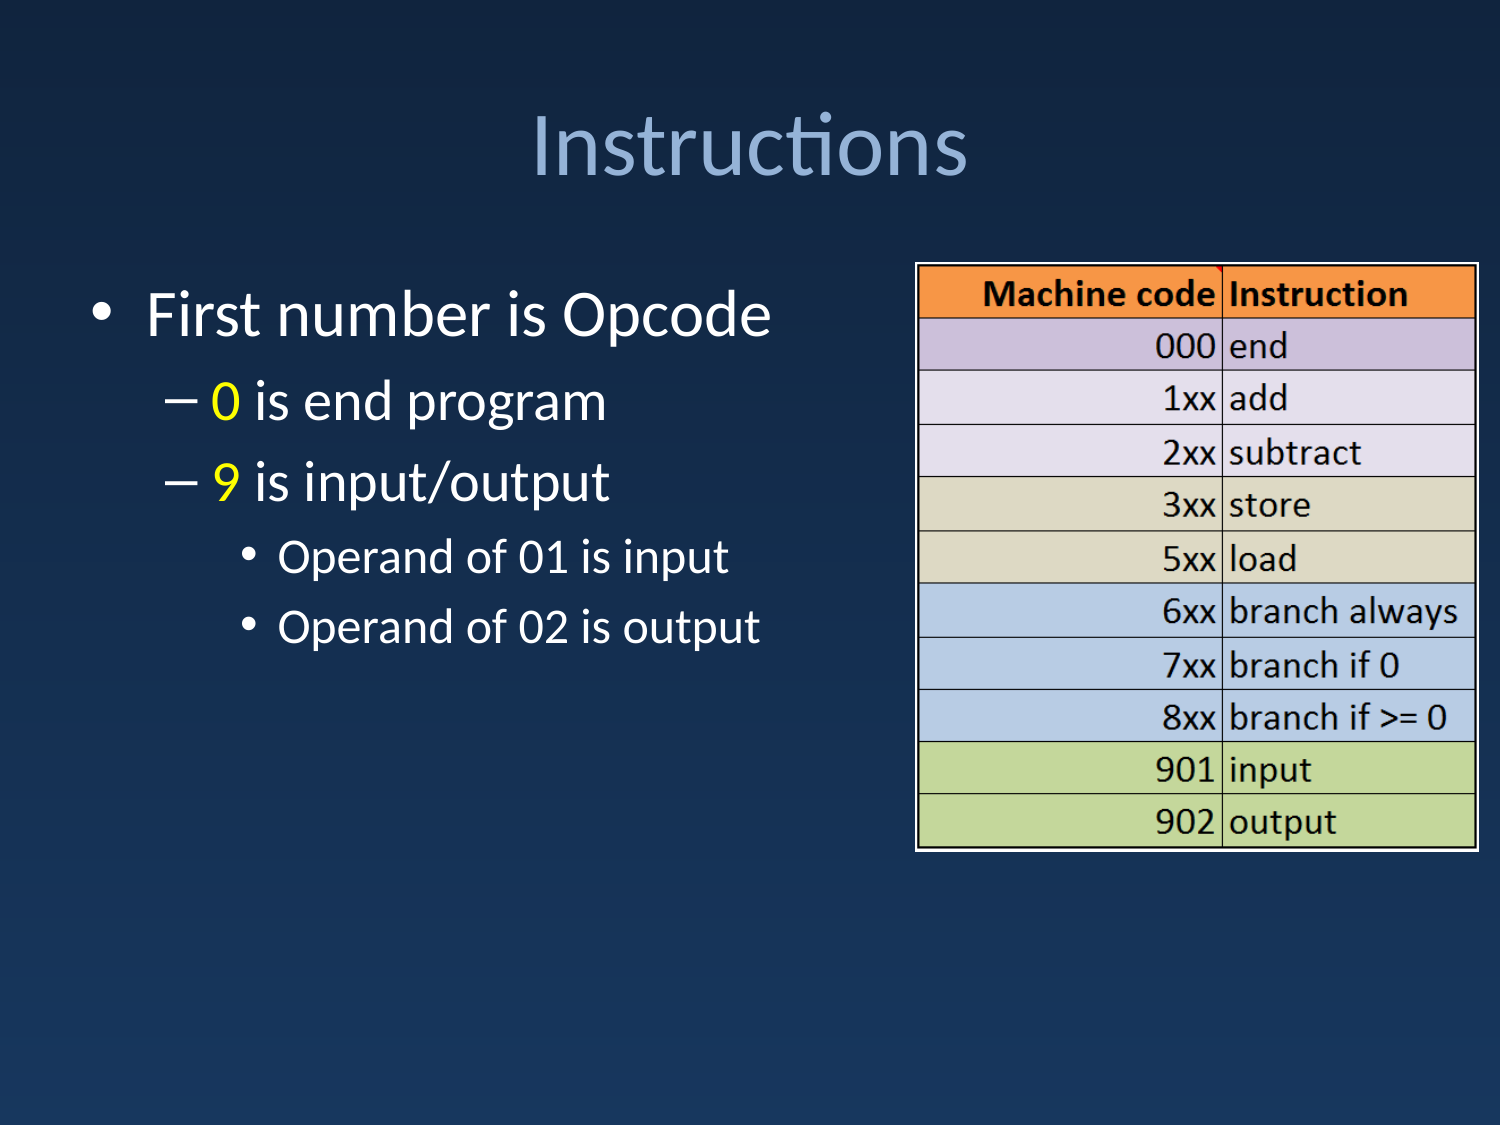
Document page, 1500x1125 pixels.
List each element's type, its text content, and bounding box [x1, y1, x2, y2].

title Instructions [75, 45, 1425, 233]
list First number is Opcode 0 is end program 9 is input/output Operand of 01 is input Operand of 02 is output [75, 262, 1425, 1088]
picture [914, 262, 1479, 852]
